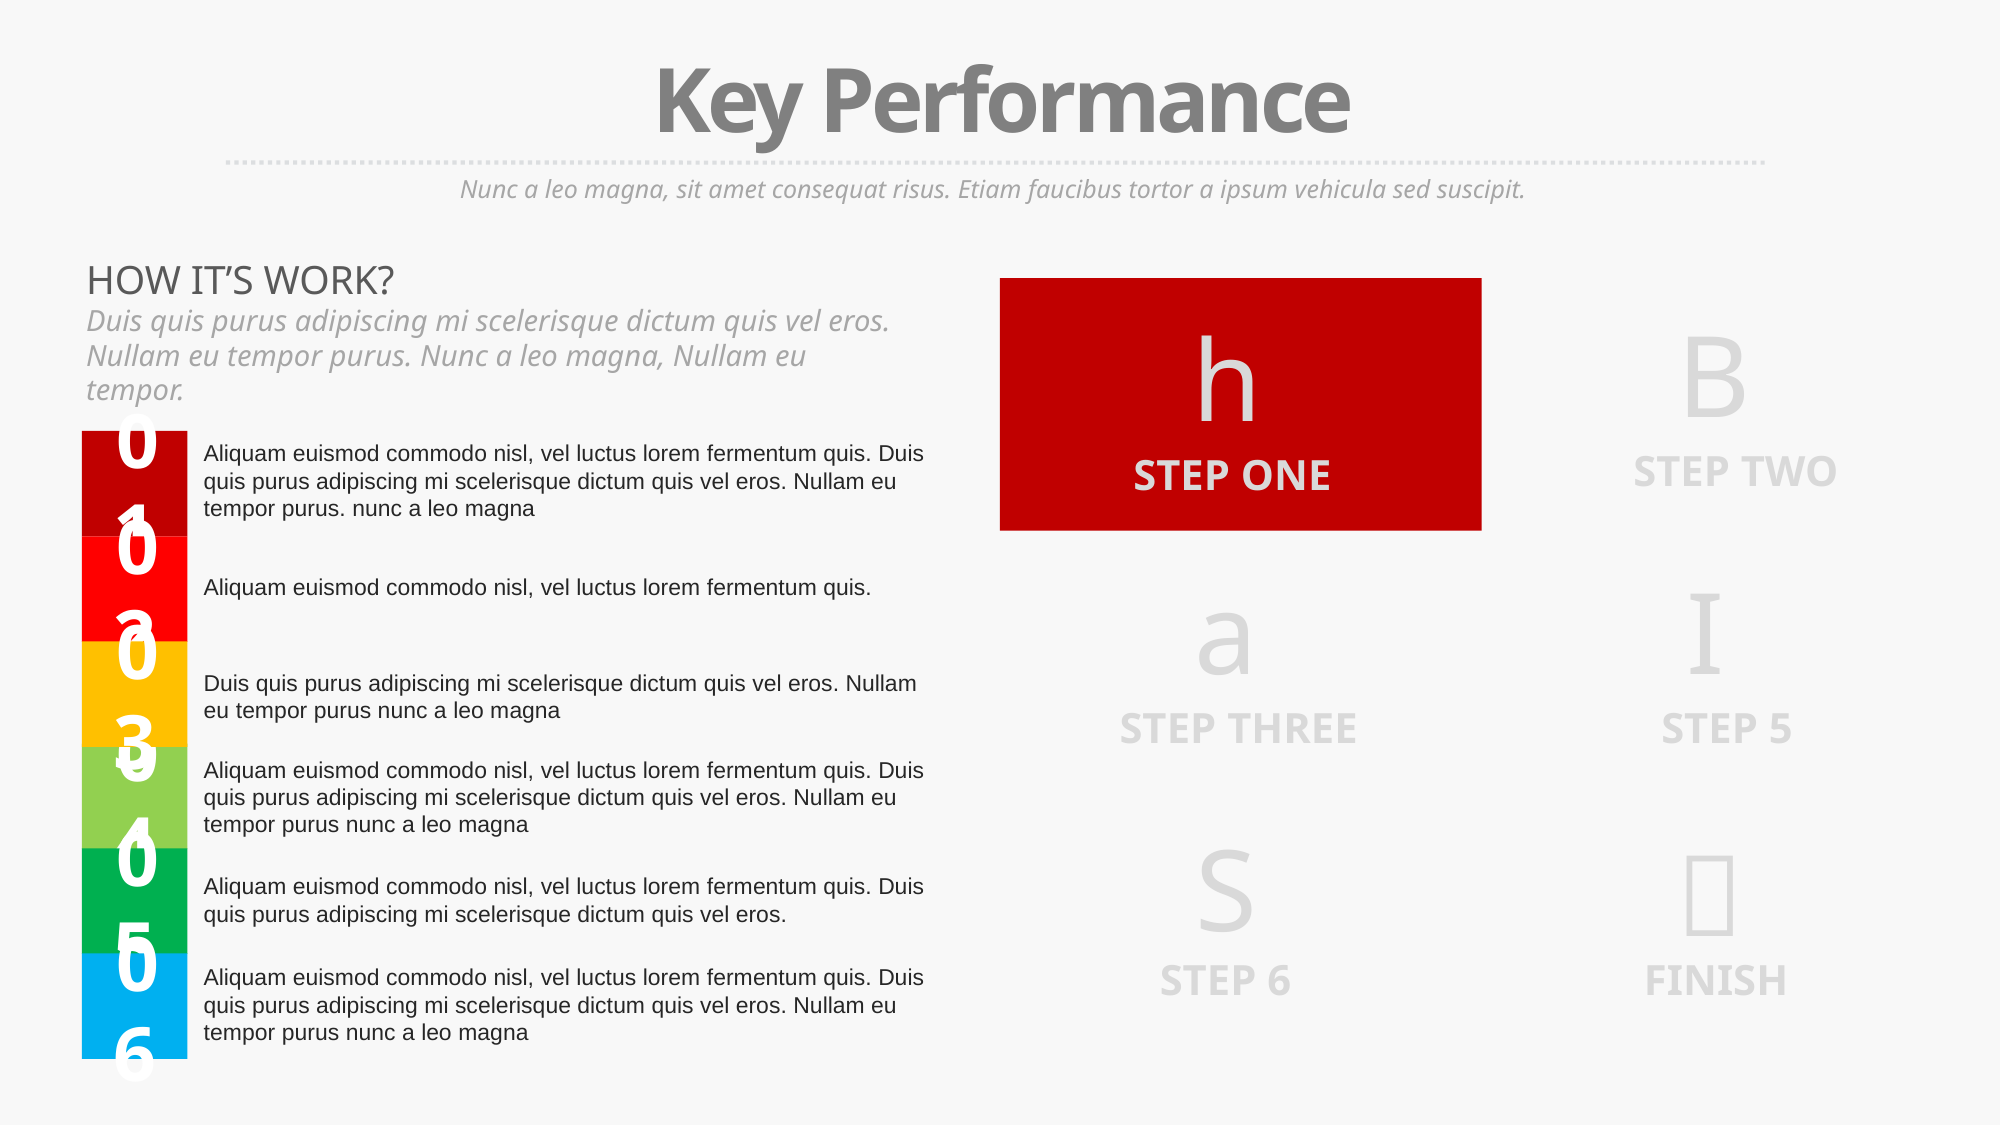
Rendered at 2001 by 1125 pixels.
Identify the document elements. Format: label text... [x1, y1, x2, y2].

text_box STEP 5 [1646, 694, 1808, 760]
text_box 03 [81, 640, 188, 748]
text_box Nunc a leo magna, sit amet consequat risus. Etiam faucibus tortor a ipsum vehicula sed suscipit. [117, 168, 1878, 209]
text_box 06 [81, 952, 188, 1060]
text_box Aliquam euismod commodo nisl, vel luctus lorem fermentum quis. [189, 565, 961, 608]
text_box 04 [81, 748, 188, 847]
text_box I [1671, 554, 1740, 705]
text_box  [1662, 817, 1760, 967]
text_box 02 [81, 535, 188, 640]
text_box Aliquam euismod commodo nisl, vel luctus lorem fermentum quis. Duis quis purus adipiscing mi scelerisque dictum quis vel eros. Nullam eu tempor purus nunc a leo magna [189, 955, 961, 1053]
text_box HOW IT’S WORK? Duis quis purus adipiscing mi scelerisque dictum quis vel eros. Nullam eu tempor purus. Nunc a leo magna, Nullam eu tempor. [76, 226, 923, 412]
text_box h [1178, 301, 1278, 452]
text_box STEP ONE [1118, 441, 1347, 507]
text_box STEP THREE [1104, 694, 1373, 760]
text_box B [1662, 297, 1766, 448]
text_box [999, 277, 1483, 532]
text_box Aliquam euismod commodo nisl, vel luctus lorem fermentum quis. Duis quis purus adipiscing mi scelerisque dictum quis vel eros. [189, 864, 961, 934]
text_box 05 [81, 847, 188, 952]
text_box STEP 6 [1144, 946, 1307, 1011]
text_box 01 [81, 430, 188, 535]
text_box a [1179, 554, 1273, 705]
text_box Aliquam euismod commodo nisl, vel luctus lorem fermentum quis. Duis quis purus adipiscing mi scelerisque dictum quis vel eros. Nullam eu tempor purus. nunc a leo magna [189, 431, 961, 529]
text_box S [1180, 811, 1273, 962]
text_box Key Performance [642, 39, 1365, 156]
text_box Duis quis purus adipiscing mi scelerisque dictum quis vel eros. Nullam eu tempor purus nunc a leo magna [189, 661, 961, 731]
text_box FINISH [1629, 946, 1804, 1011]
text_box Aliquam euismod commodo nisl, vel luctus lorem fermentum quis. Duis quis purus adipiscing mi scelerisque dictum quis vel eros. Nullam eu tempor purus nunc a leo magna [189, 747, 961, 845]
text_box STEP TWO [1618, 437, 1854, 503]
